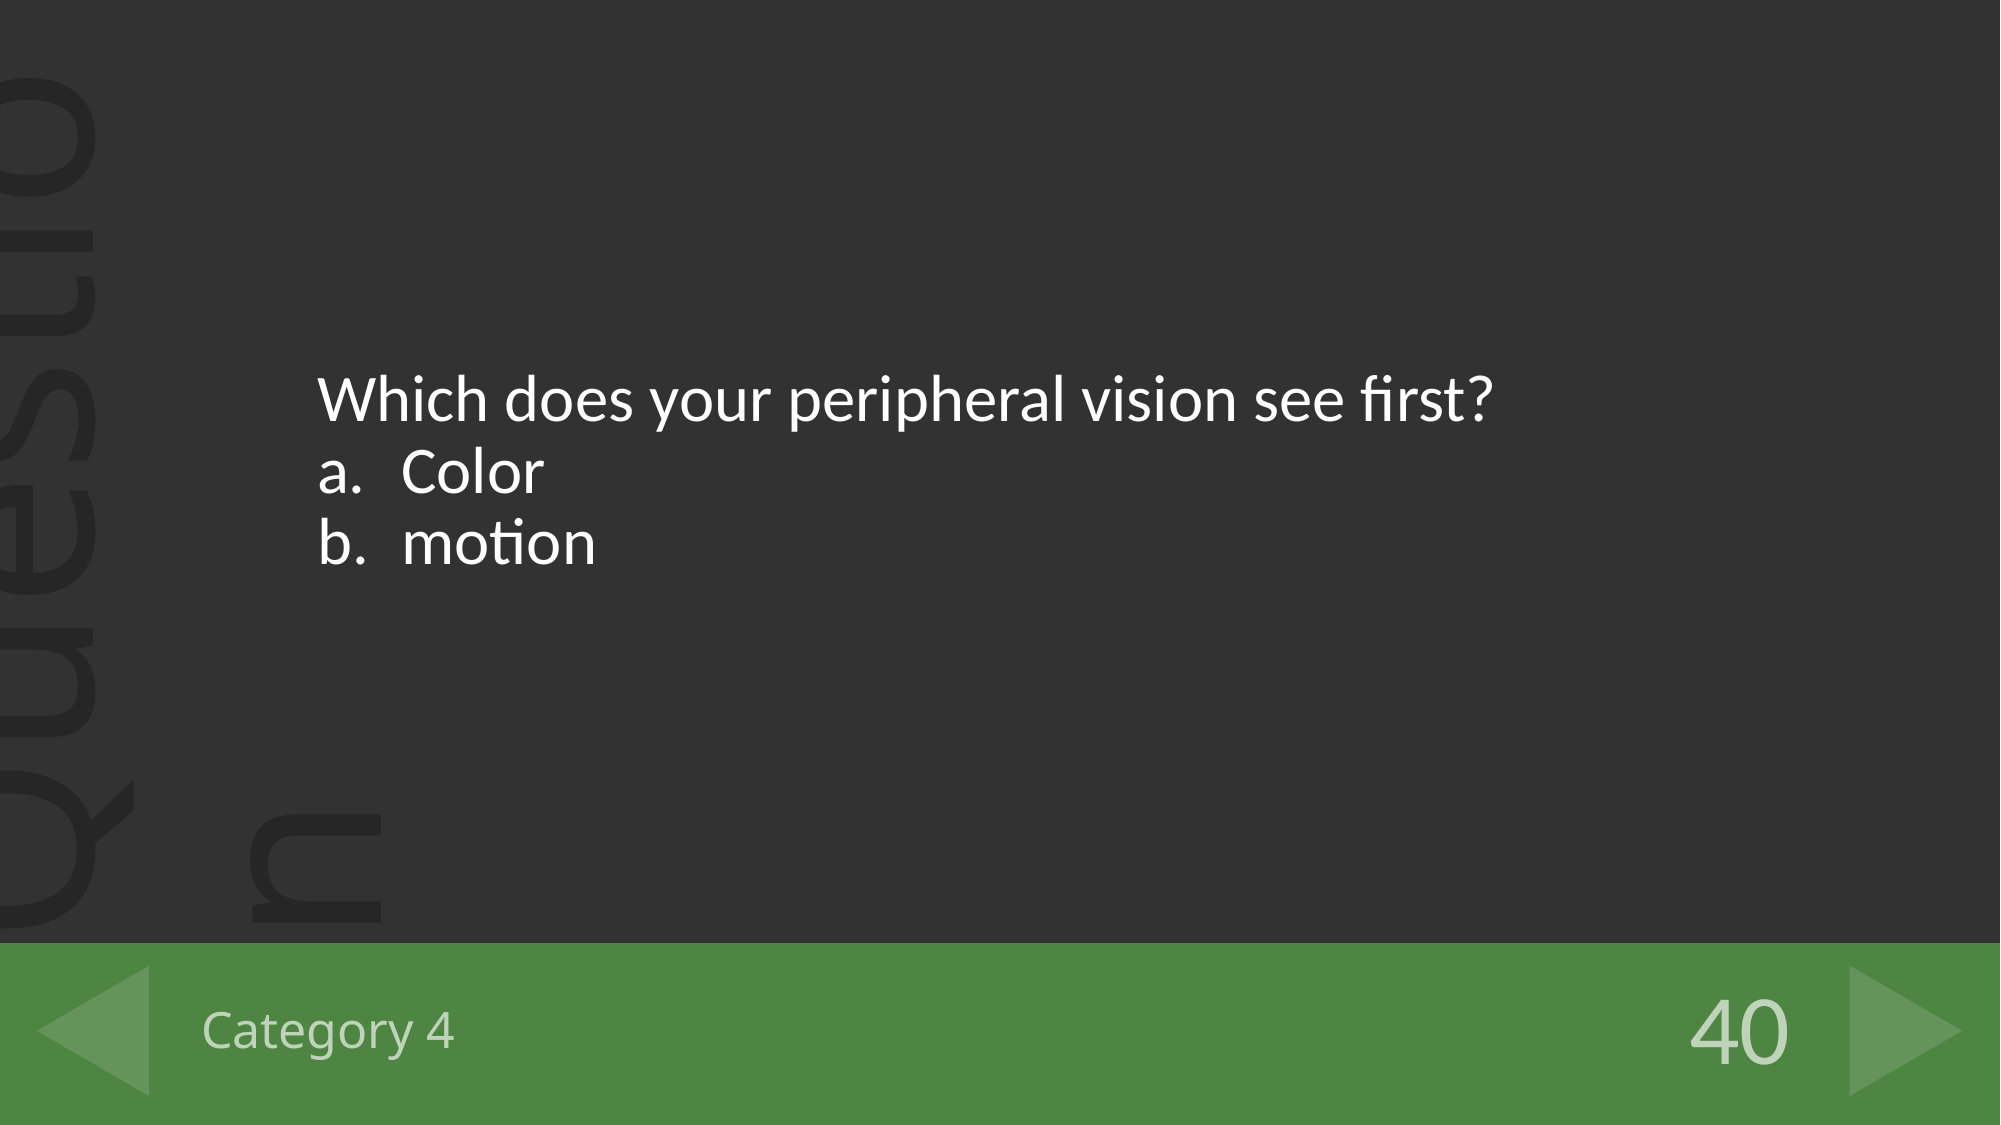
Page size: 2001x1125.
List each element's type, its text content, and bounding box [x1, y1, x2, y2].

list Which does your peripheral vision see first? Color motion [302, 307, 1760, 636]
title Category 4 [185, 967, 1494, 1097]
list 40 [1494, 967, 1806, 1097]
